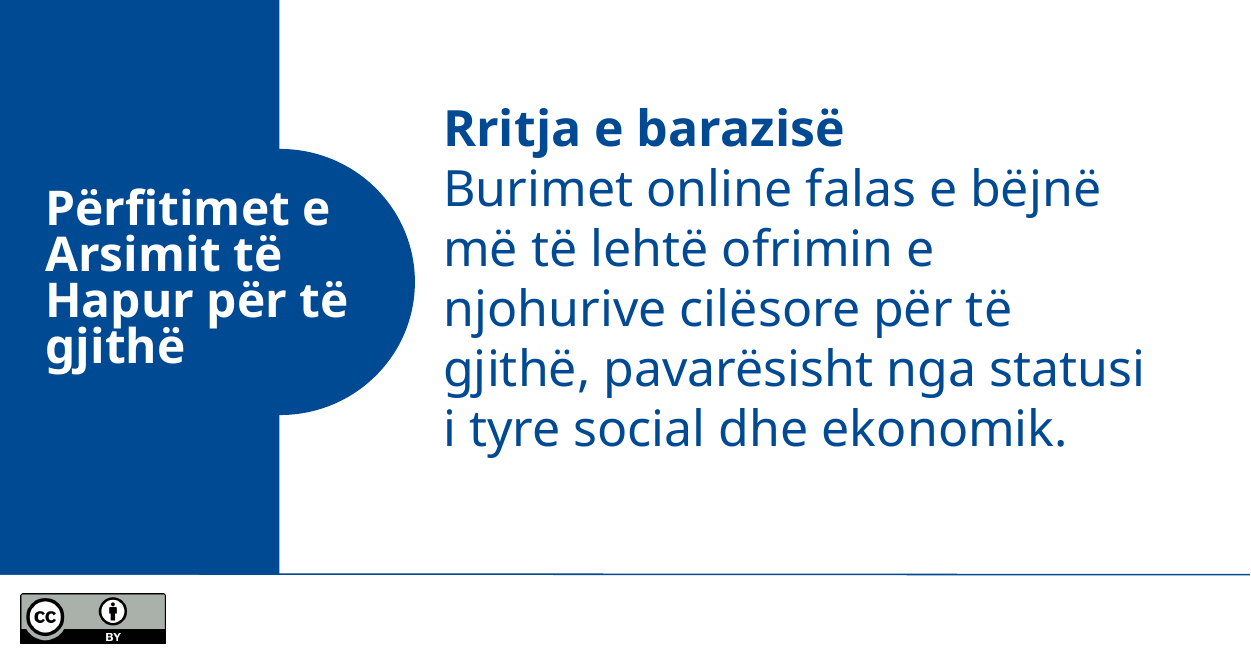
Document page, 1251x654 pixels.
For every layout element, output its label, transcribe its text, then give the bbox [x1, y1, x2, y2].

text_box [0, 582, 1250, 654]
text_box Rritja e barazisë Burimet online falas e bëjnë më të lehtë ofrimin e njohurive cilësore për të gjithë, pavarësisht nga statusi i tyre social dhe ekonomik. [428, 81, 1178, 472]
text_box Përfitimet e Arsimit të Hapur për të gjithë [30, 173, 400, 388]
text_box [203, 148, 358, 173]
picture [20, 592, 166, 645]
text_box [198, 388, 362, 416]
text_box [0, 0, 280, 573]
text_box [400, 221, 415, 343]
